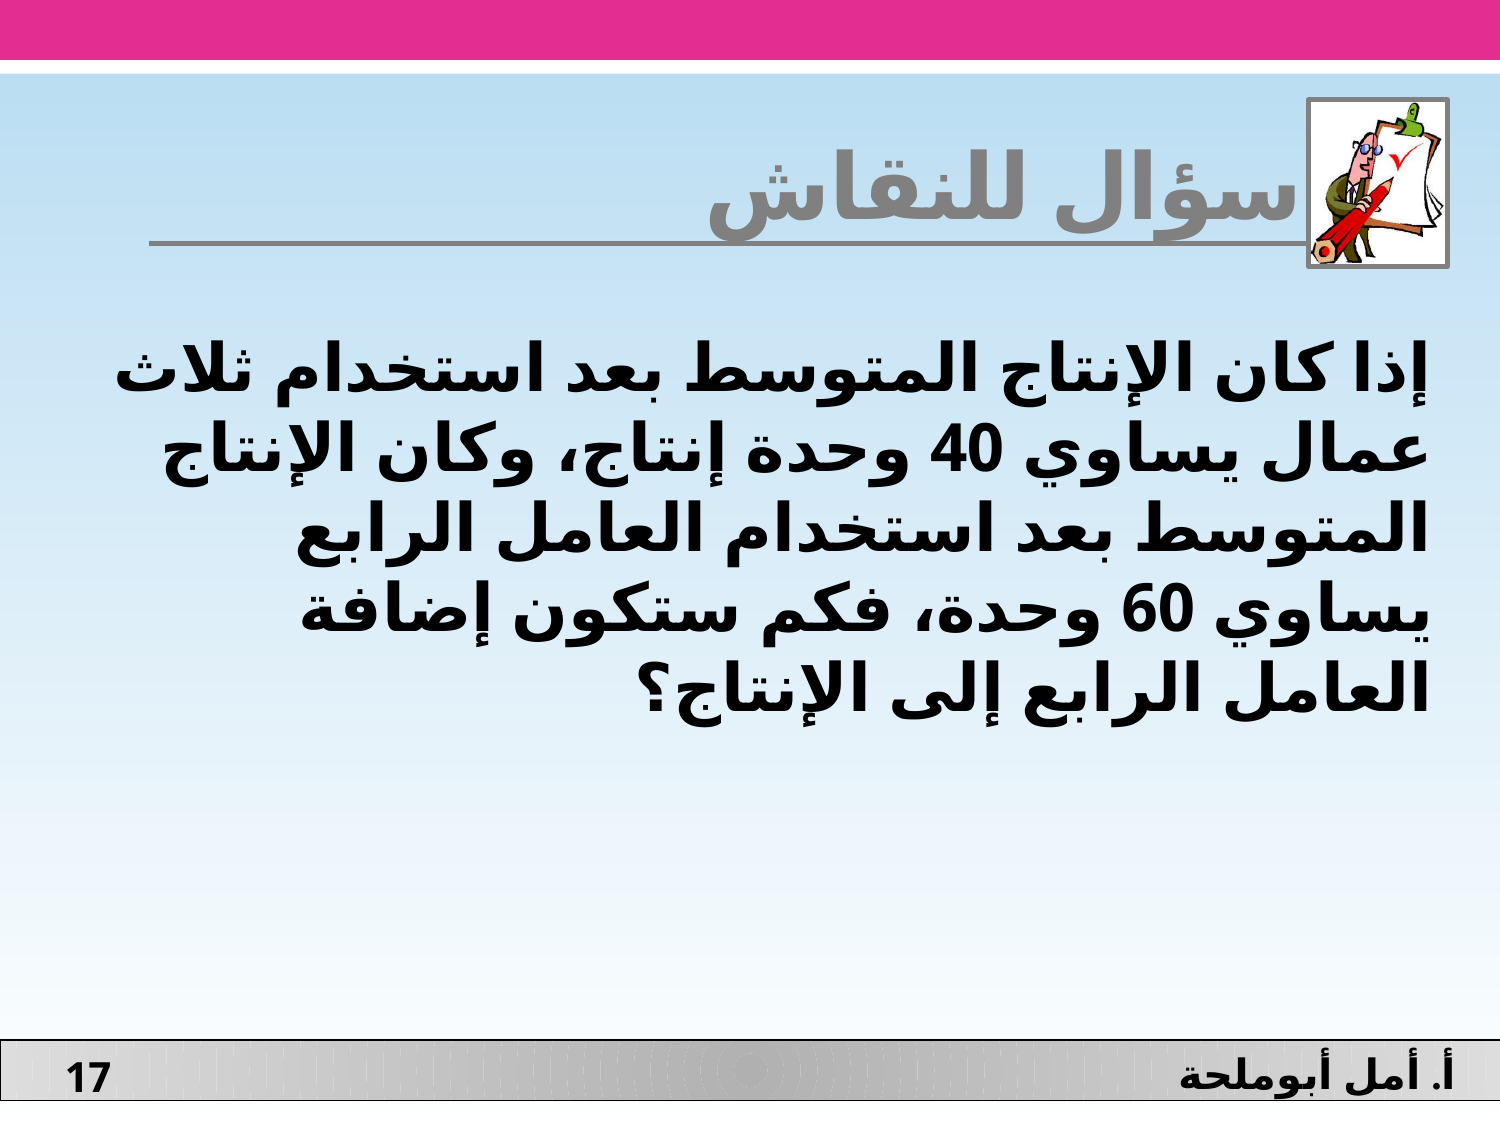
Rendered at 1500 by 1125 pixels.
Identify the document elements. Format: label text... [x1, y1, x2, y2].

text_box [0, 1039, 1500, 1101]
text_box 17 [44, 1043, 132, 1109]
text_box أ. أمل أبوملحة [1163, 1040, 1471, 1105]
text_box سؤال للنقاش [75, 101, 1306, 265]
text_box إذا كان الإنتاج المتوسط بعد استخدام ثلاث عمال يساوي 40 وحدة إنتاج، وكان الإنتاج المتوسط بعد استخدام العامل الرابع يساوي 60 وحدة، فكم ستكون إضافة العامل الرابع إلى الإنتاج؟ [75, 317, 1448, 733]
picture [1310, 101, 1446, 265]
text_box [75, 1040, 360, 1101]
